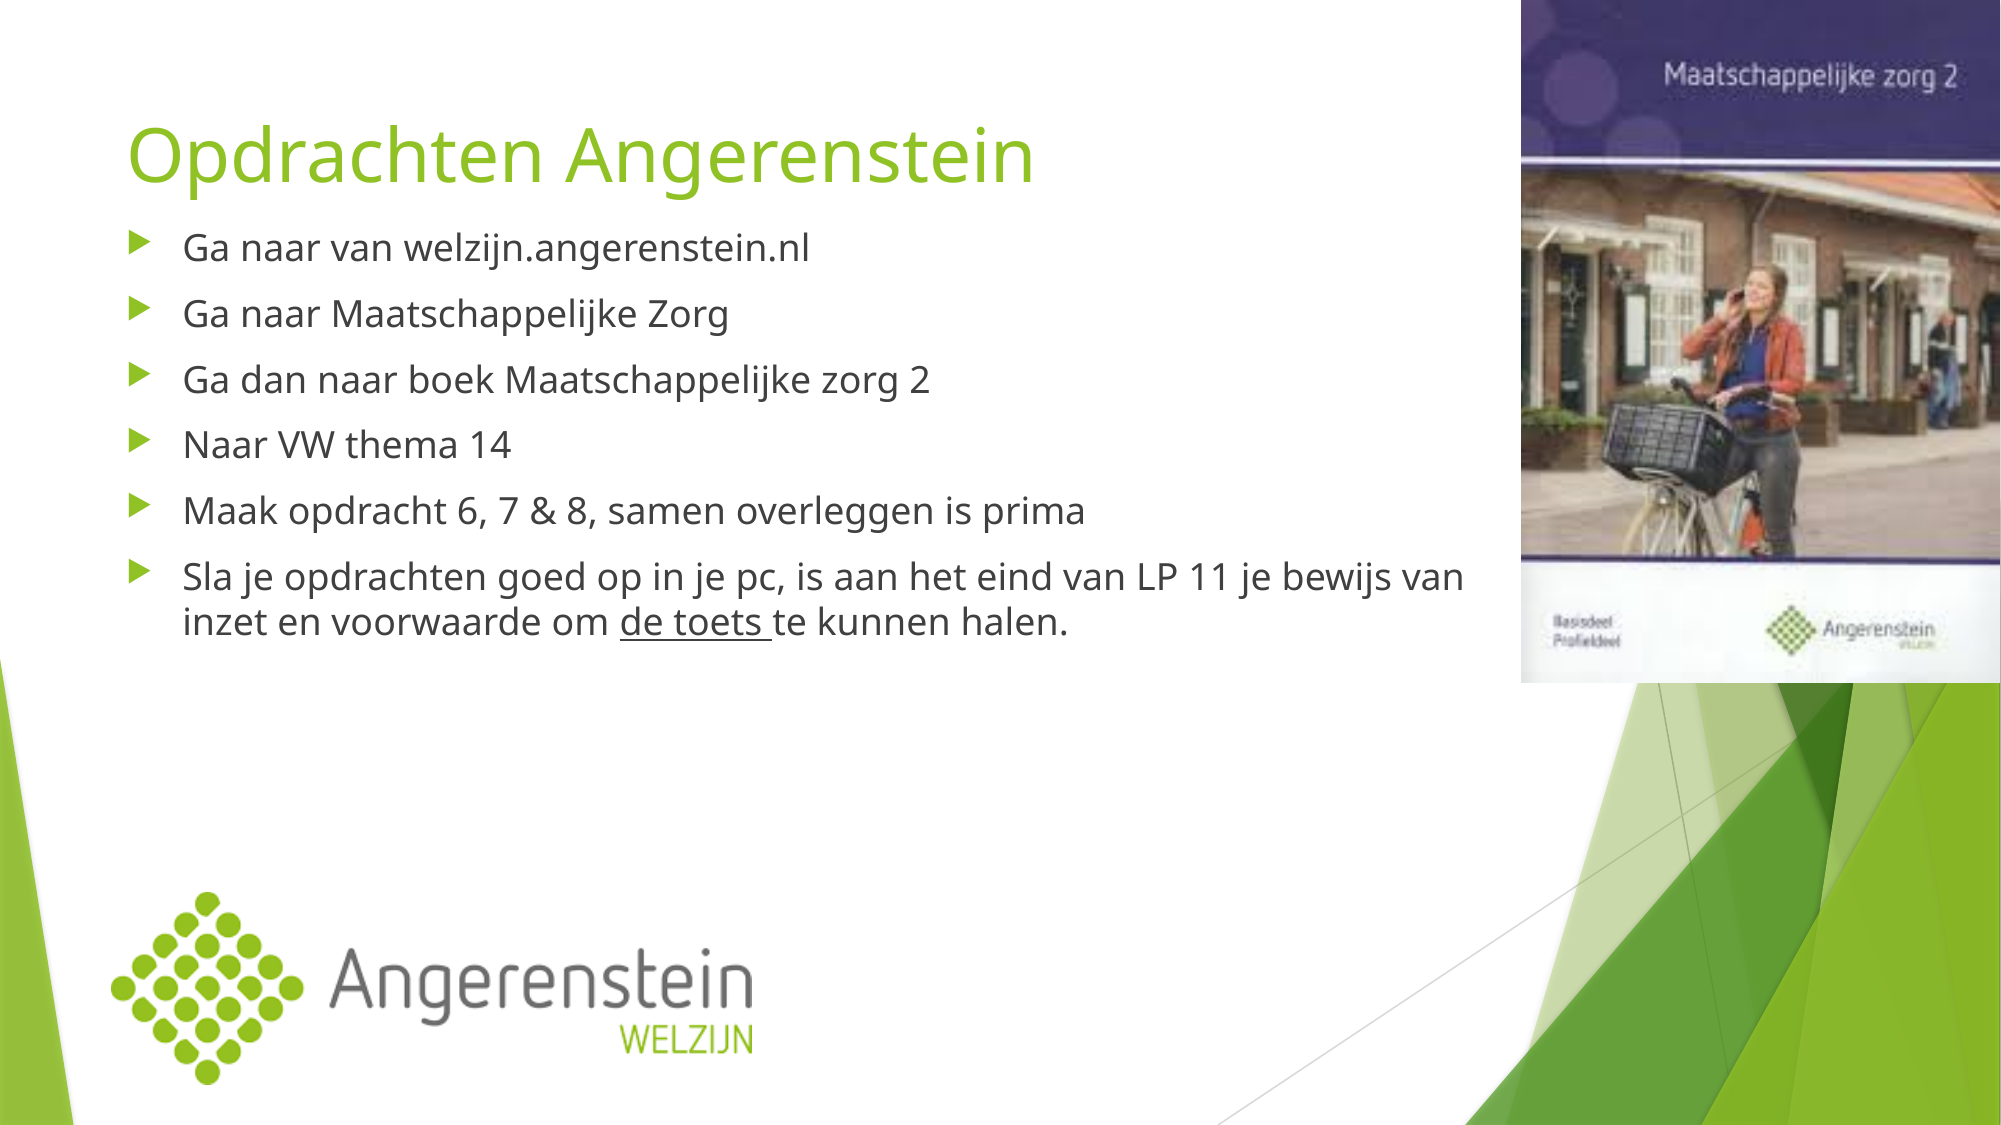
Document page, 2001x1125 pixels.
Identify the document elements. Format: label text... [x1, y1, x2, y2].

list Ga naar van welzijn.angerenstein.nl Ga naar Maatschappelijke Zorg Ga dan naar boek Maatschappelijke zorg 2 Naar VW thema 14 Maak opdracht 6, 7 & 8, samen overleggen is prima Sla je opdrachten goed op in je pc, is aan het eind van LP 11 je bewijs van inzet en voorwaarde om de toets te kunnen halen. [111, 216, 1522, 853]
picture [1520, 0, 2000, 683]
picture [110, 892, 753, 1086]
title Opdrachten Angerenstein [111, 99, 1515, 216]
